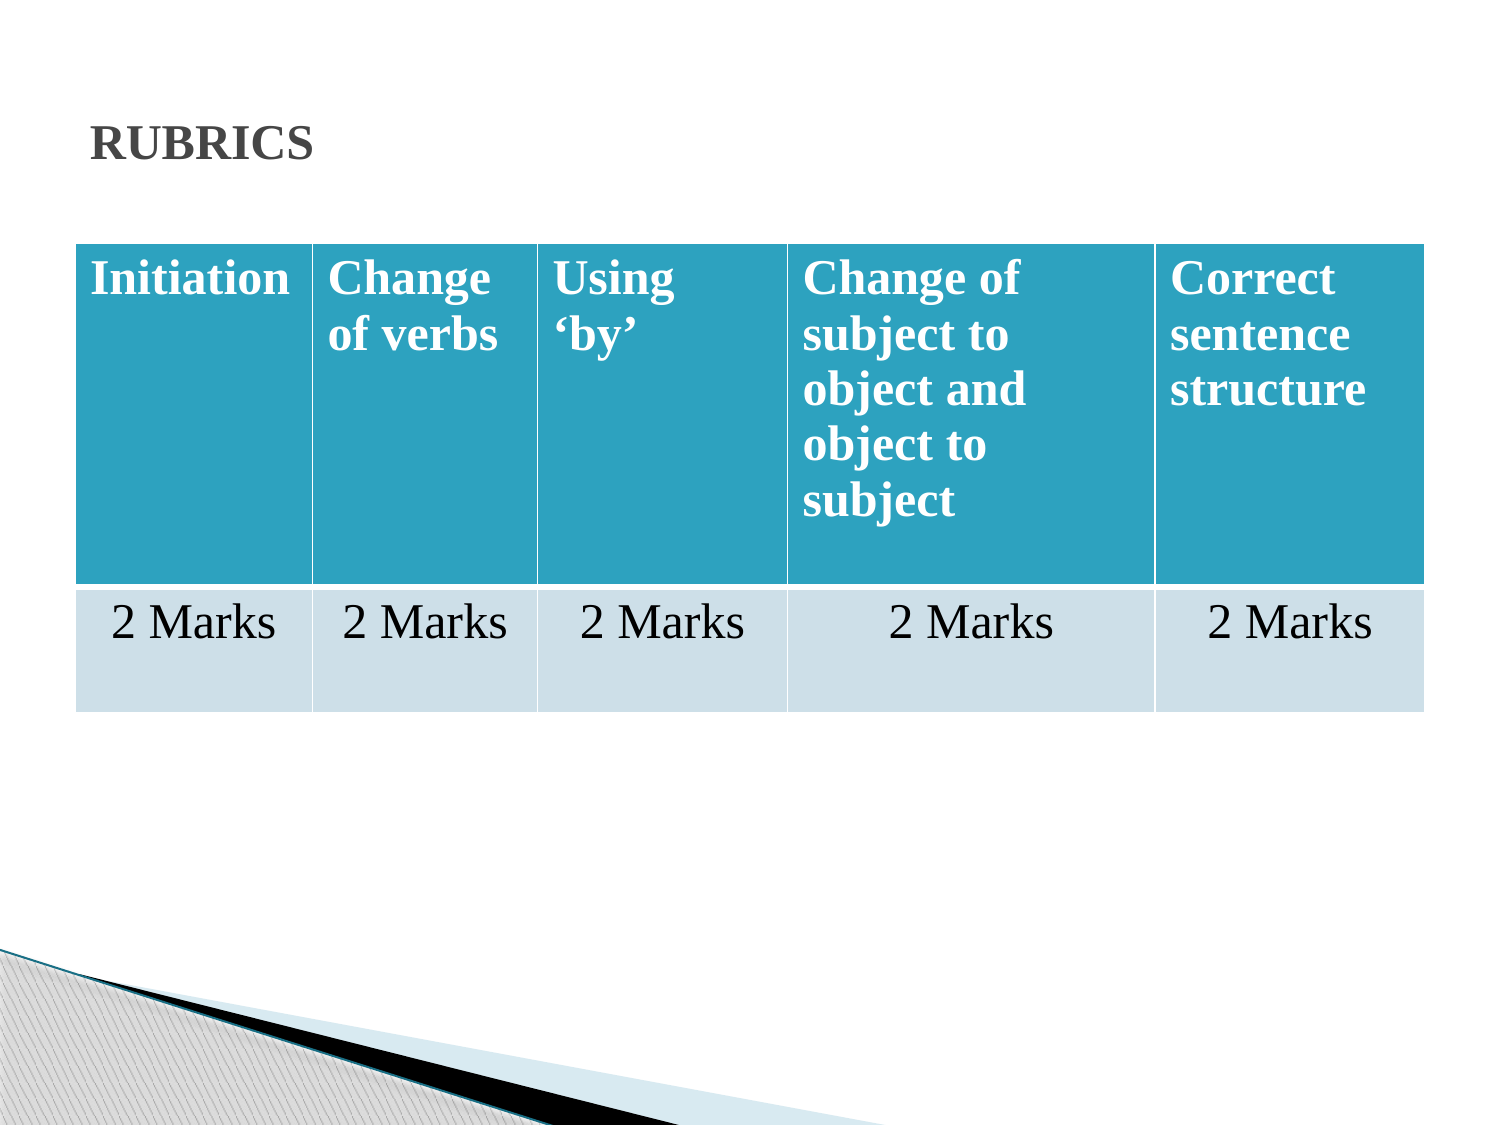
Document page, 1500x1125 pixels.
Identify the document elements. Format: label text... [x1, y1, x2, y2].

table_header Change of verbs [313, 244, 537, 584]
table_header Correct sentence structure [1156, 244, 1424, 584]
table_cell 2 Marks [76, 590, 312, 712]
title RUBRICS [75, 75, 1425, 205]
table_cell 2 Marks [538, 590, 787, 712]
table_header Initiation [76, 244, 312, 584]
table_cell 2 Marks [313, 590, 537, 712]
table_header Change of subject to object and object to subject [788, 244, 1154, 584]
table_cell 2 Marks [788, 590, 1154, 712]
table_cell 2 Marks [1156, 590, 1424, 712]
table_header Using ‘by’ [538, 244, 787, 584]
